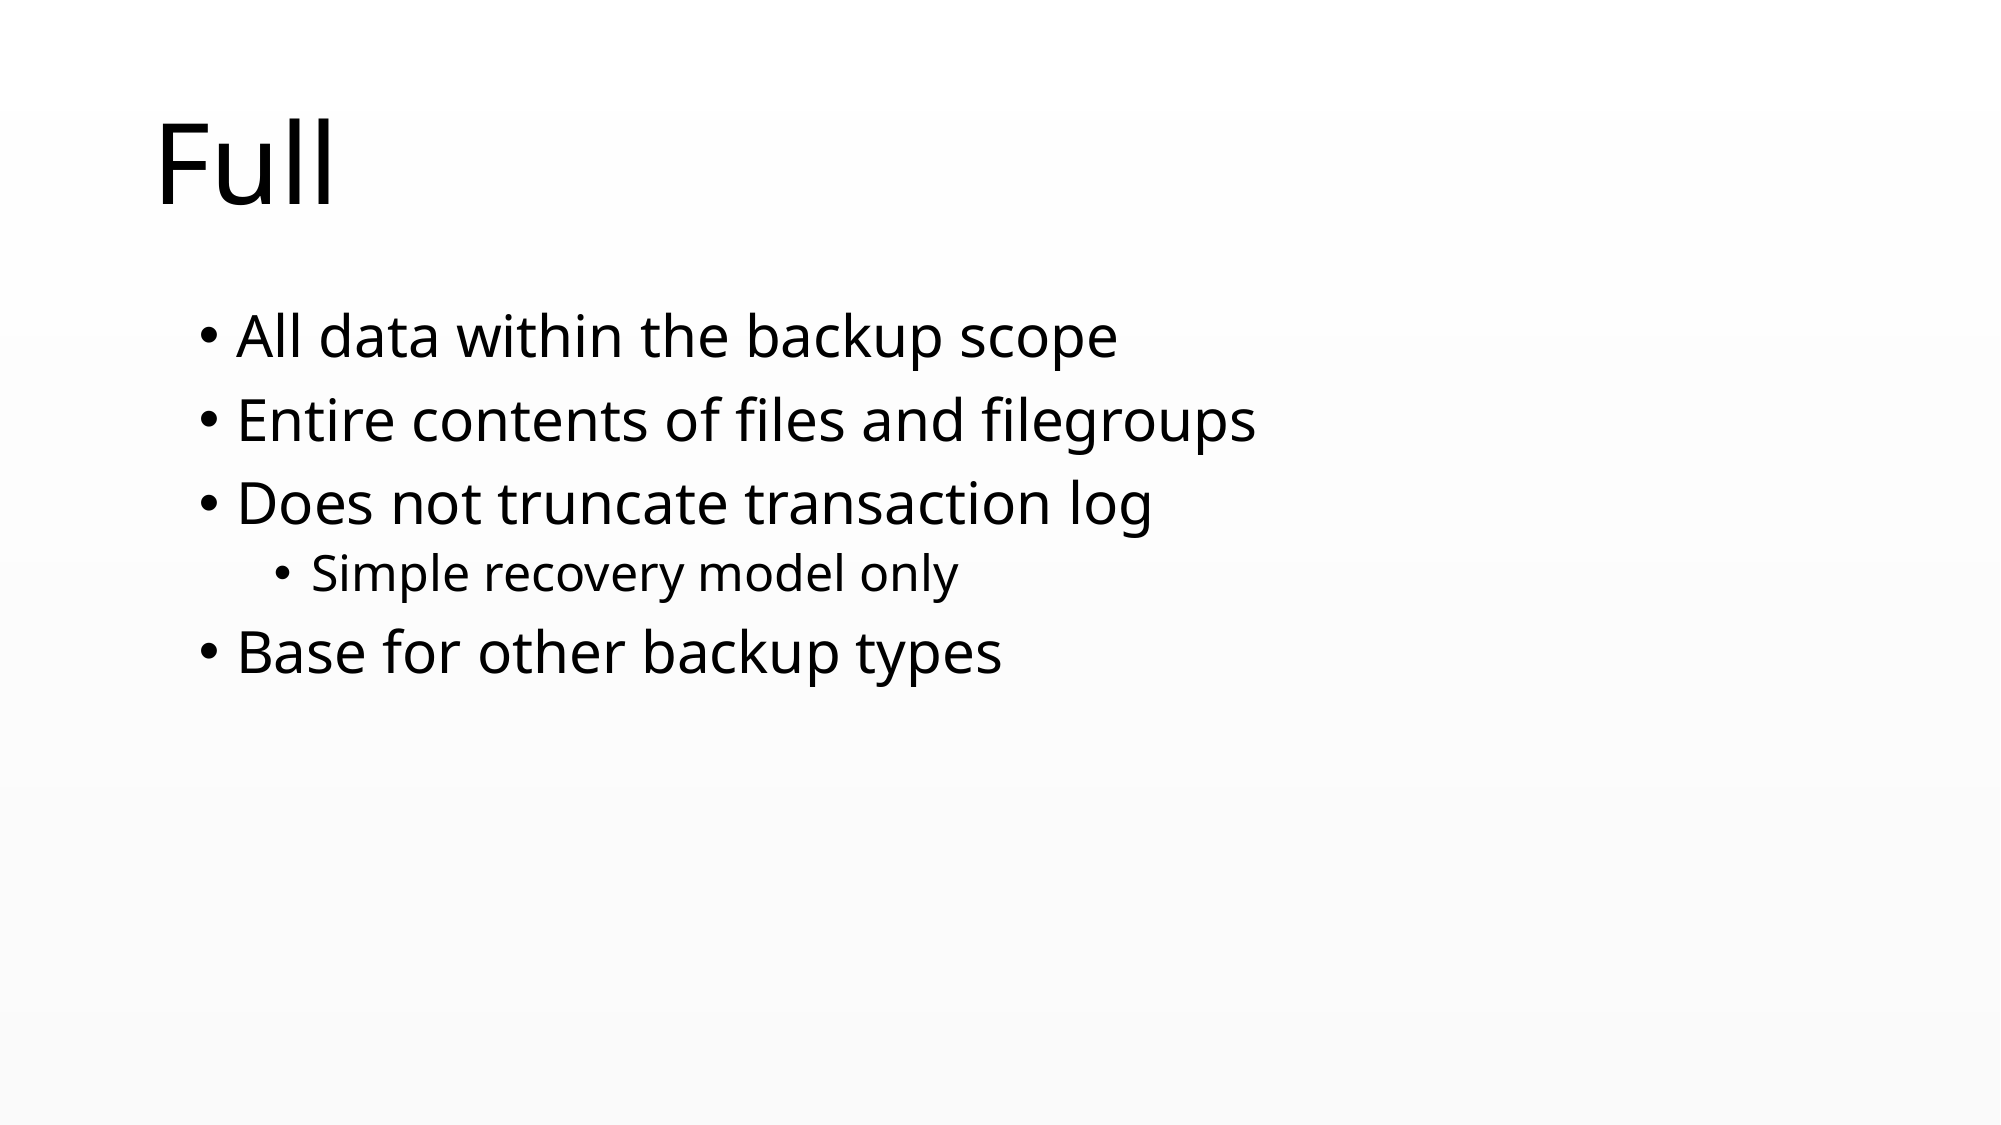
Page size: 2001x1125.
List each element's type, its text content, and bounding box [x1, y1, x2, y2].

title Full [137, 59, 1863, 278]
list All data within the backup scope Entire contents of files and filegroups Does not truncate transaction log Simple recovery model only Base for other backup types [183, 299, 1863, 1014]
